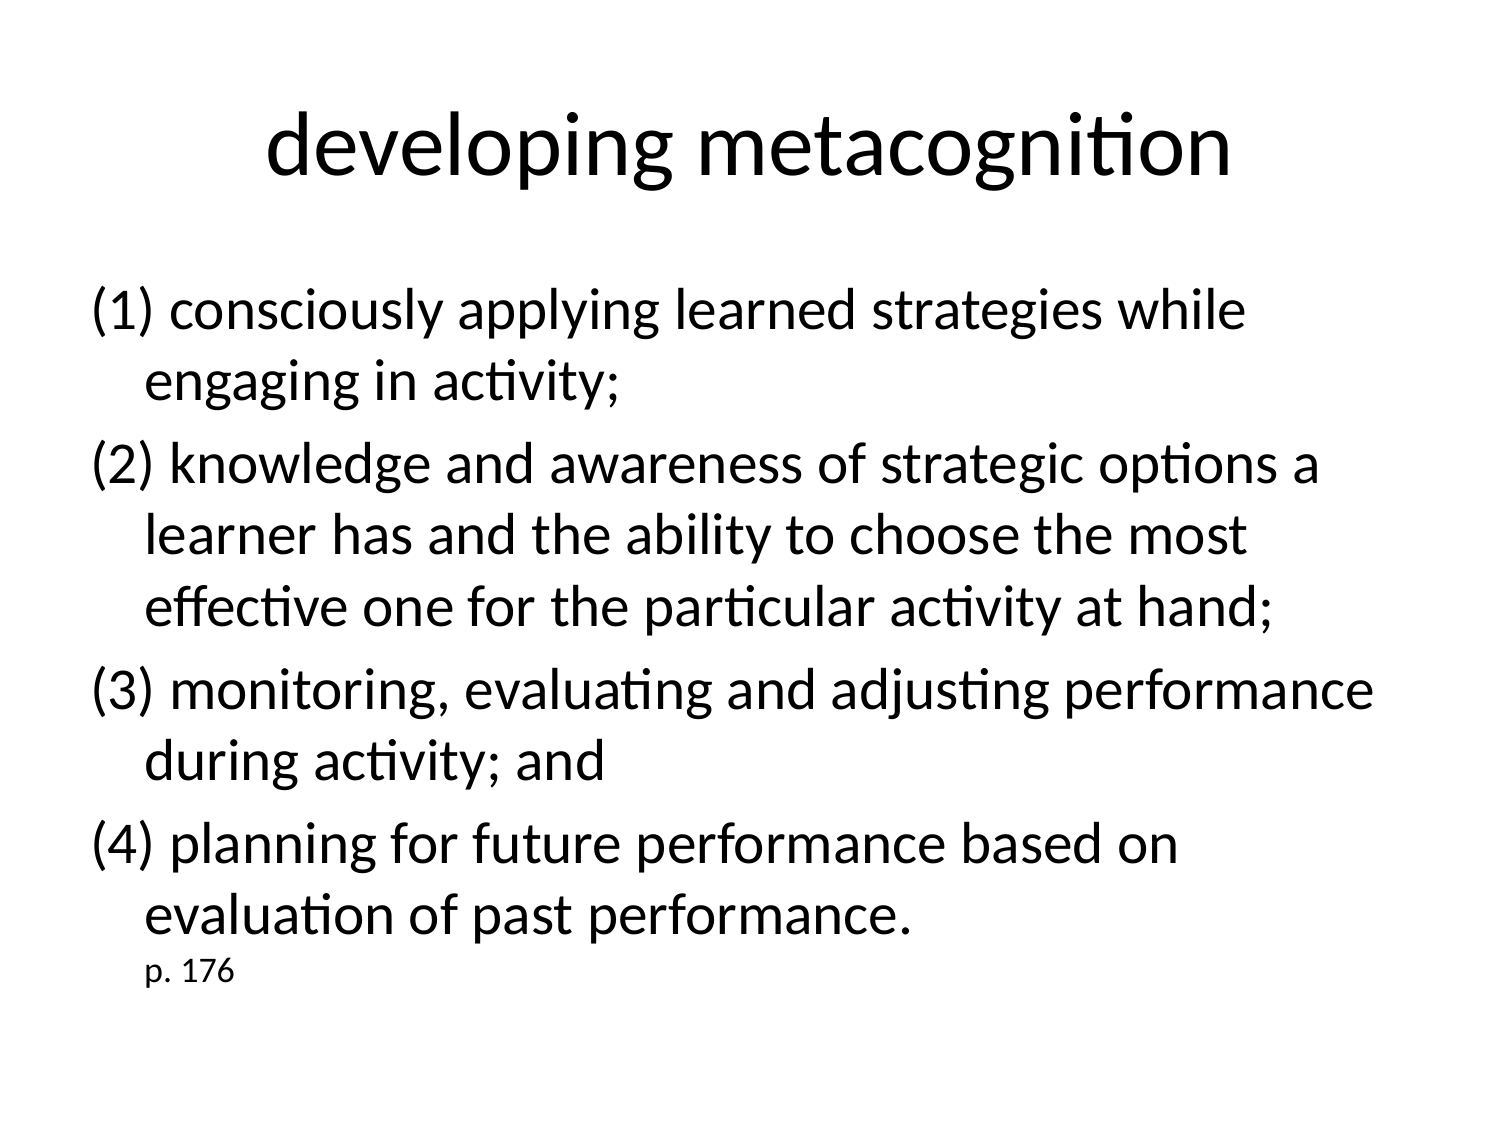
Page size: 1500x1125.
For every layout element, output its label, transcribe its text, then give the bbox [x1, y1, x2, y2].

list (1) consciously applying learned strategies while engaging in activity; (2) knowledge and awareness of strategic options a learner has and the ability to choose the most effective one for the particular activity at hand; (3) monitoring, evaluating and adjusting performance during activity; and (4) planning for future performance based on evaluation of past performance. p. 176 [75, 262, 1425, 1005]
title developing metacognition [75, 45, 1425, 233]
